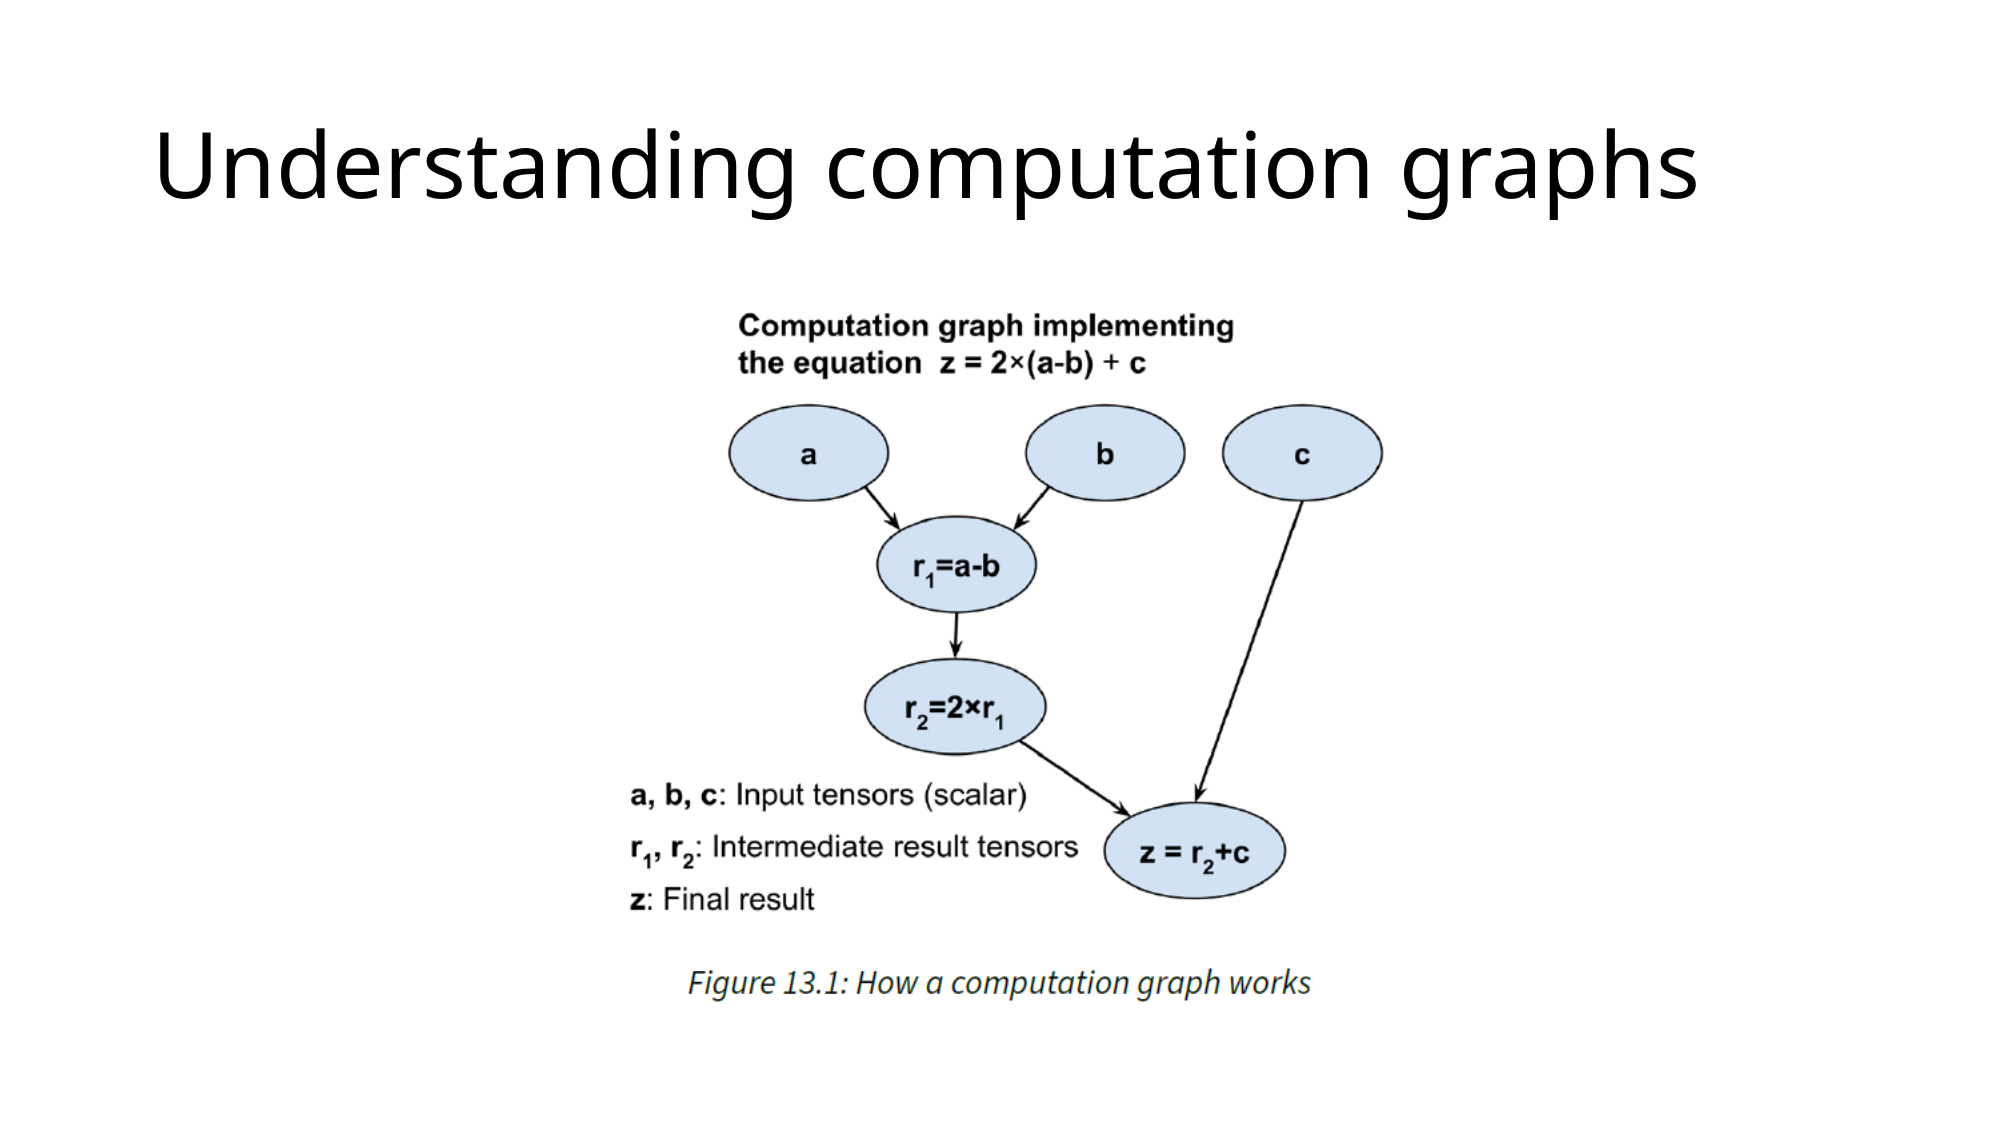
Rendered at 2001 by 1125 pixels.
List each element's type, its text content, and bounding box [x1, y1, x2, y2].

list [602, 299, 1398, 1014]
title Understanding computation graphs [137, 59, 1863, 278]
